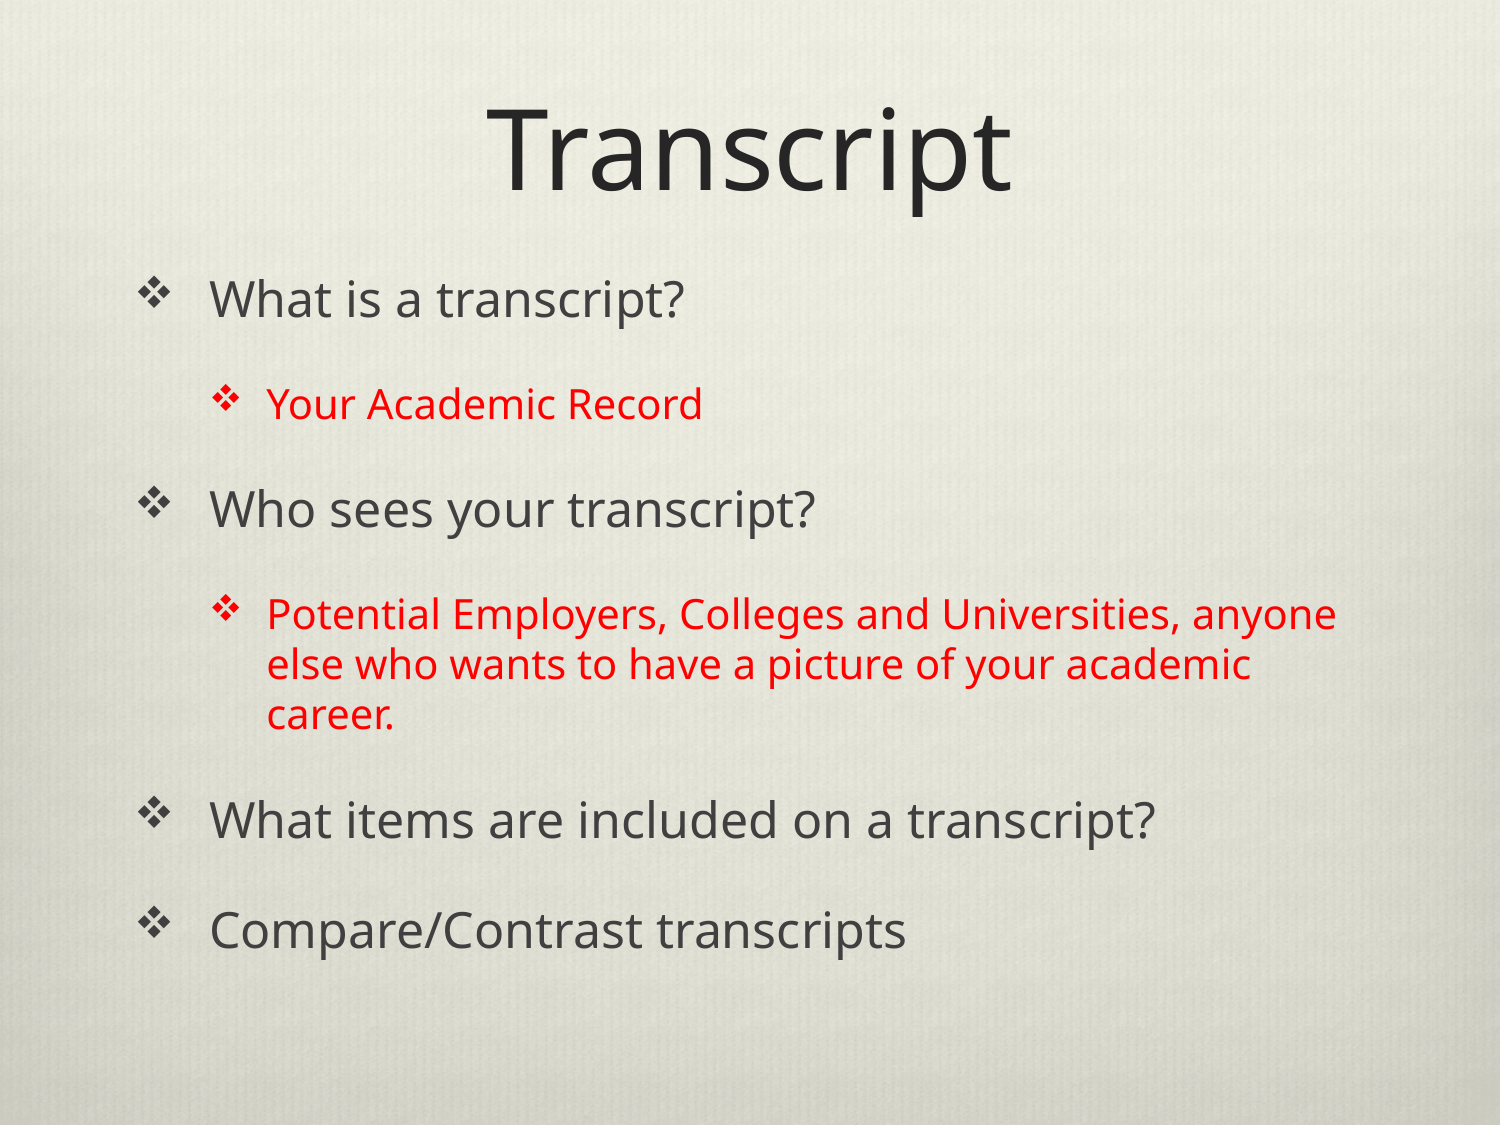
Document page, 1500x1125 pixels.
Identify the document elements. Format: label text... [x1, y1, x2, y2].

list What is a transcript? Your Academic Record Who sees your transcript? Potential Employers, Colleges and Universities, anyone else who wants to have a picture of your academic career. What items are included on a transcript? Compare/Contrast transcripts [119, 260, 1381, 1011]
title Transcript [119, 51, 1381, 240]
